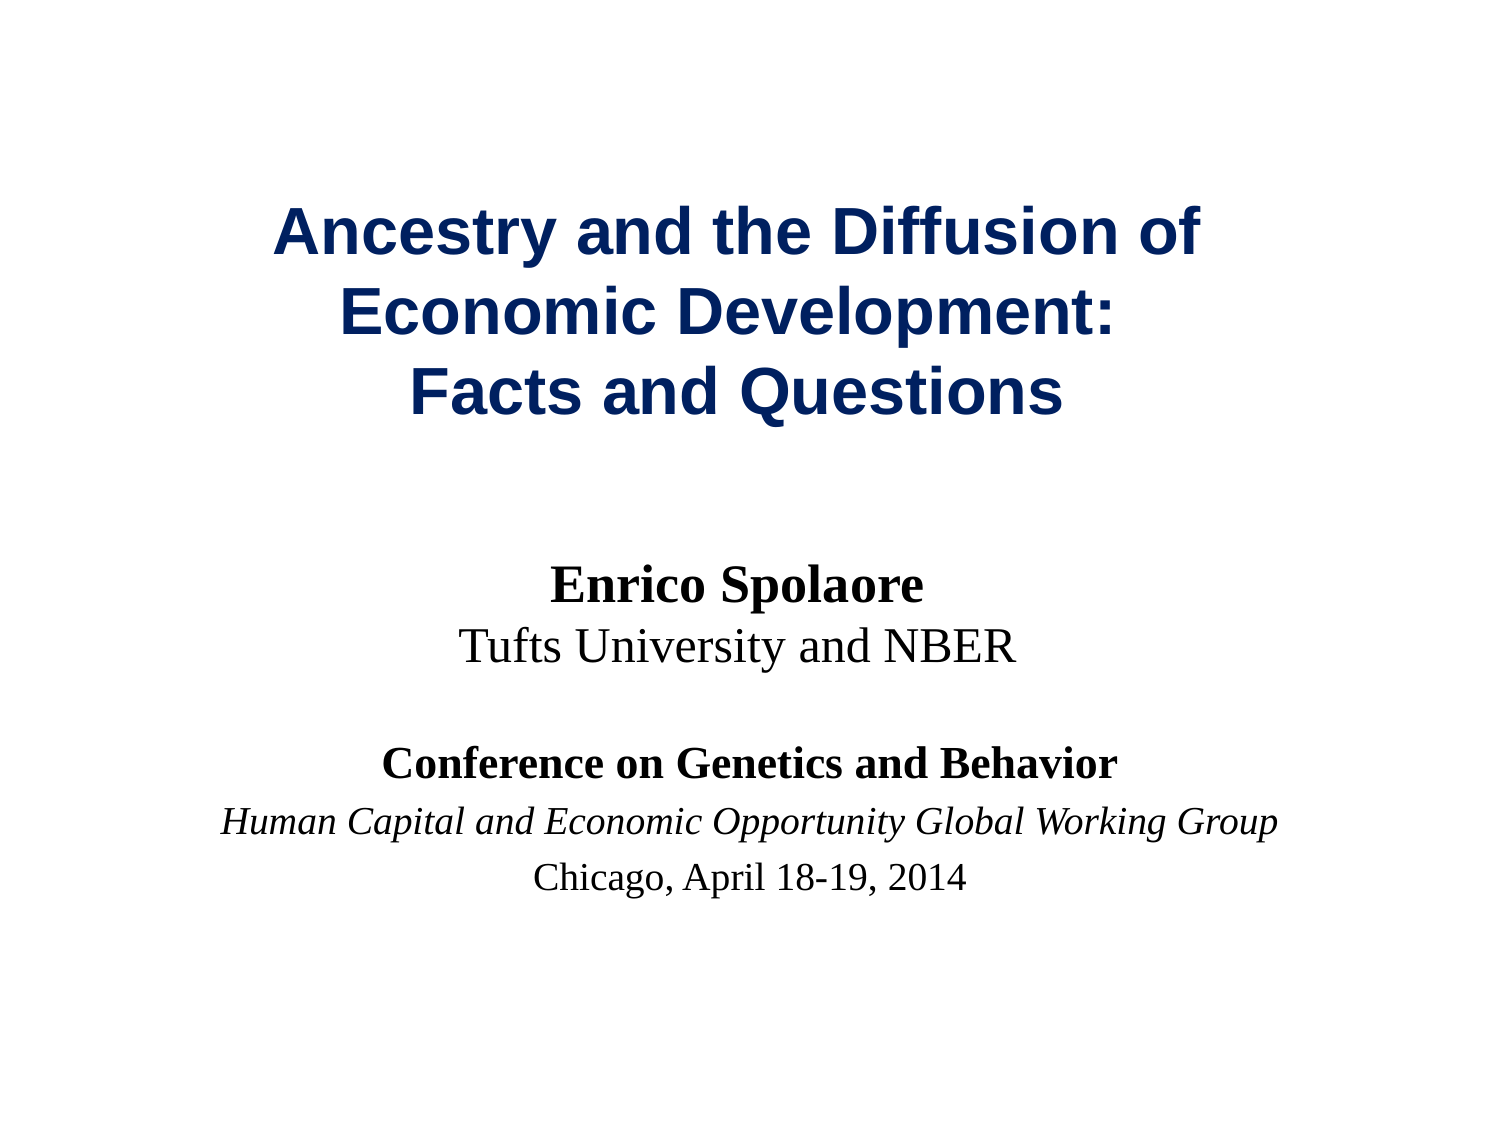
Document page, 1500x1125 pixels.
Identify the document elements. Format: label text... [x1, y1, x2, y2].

subtitle Conference on Genetics and Behavior Human Capital and Economic Opportunity Global Working Group Chicago, April 18-19, 2014 [124, 724, 1376, 888]
title Ancestry and the Diffusion of Economic Development: Facts and Questions Enrico Spolaore Tufts University and NBER [99, 199, 1376, 442]
